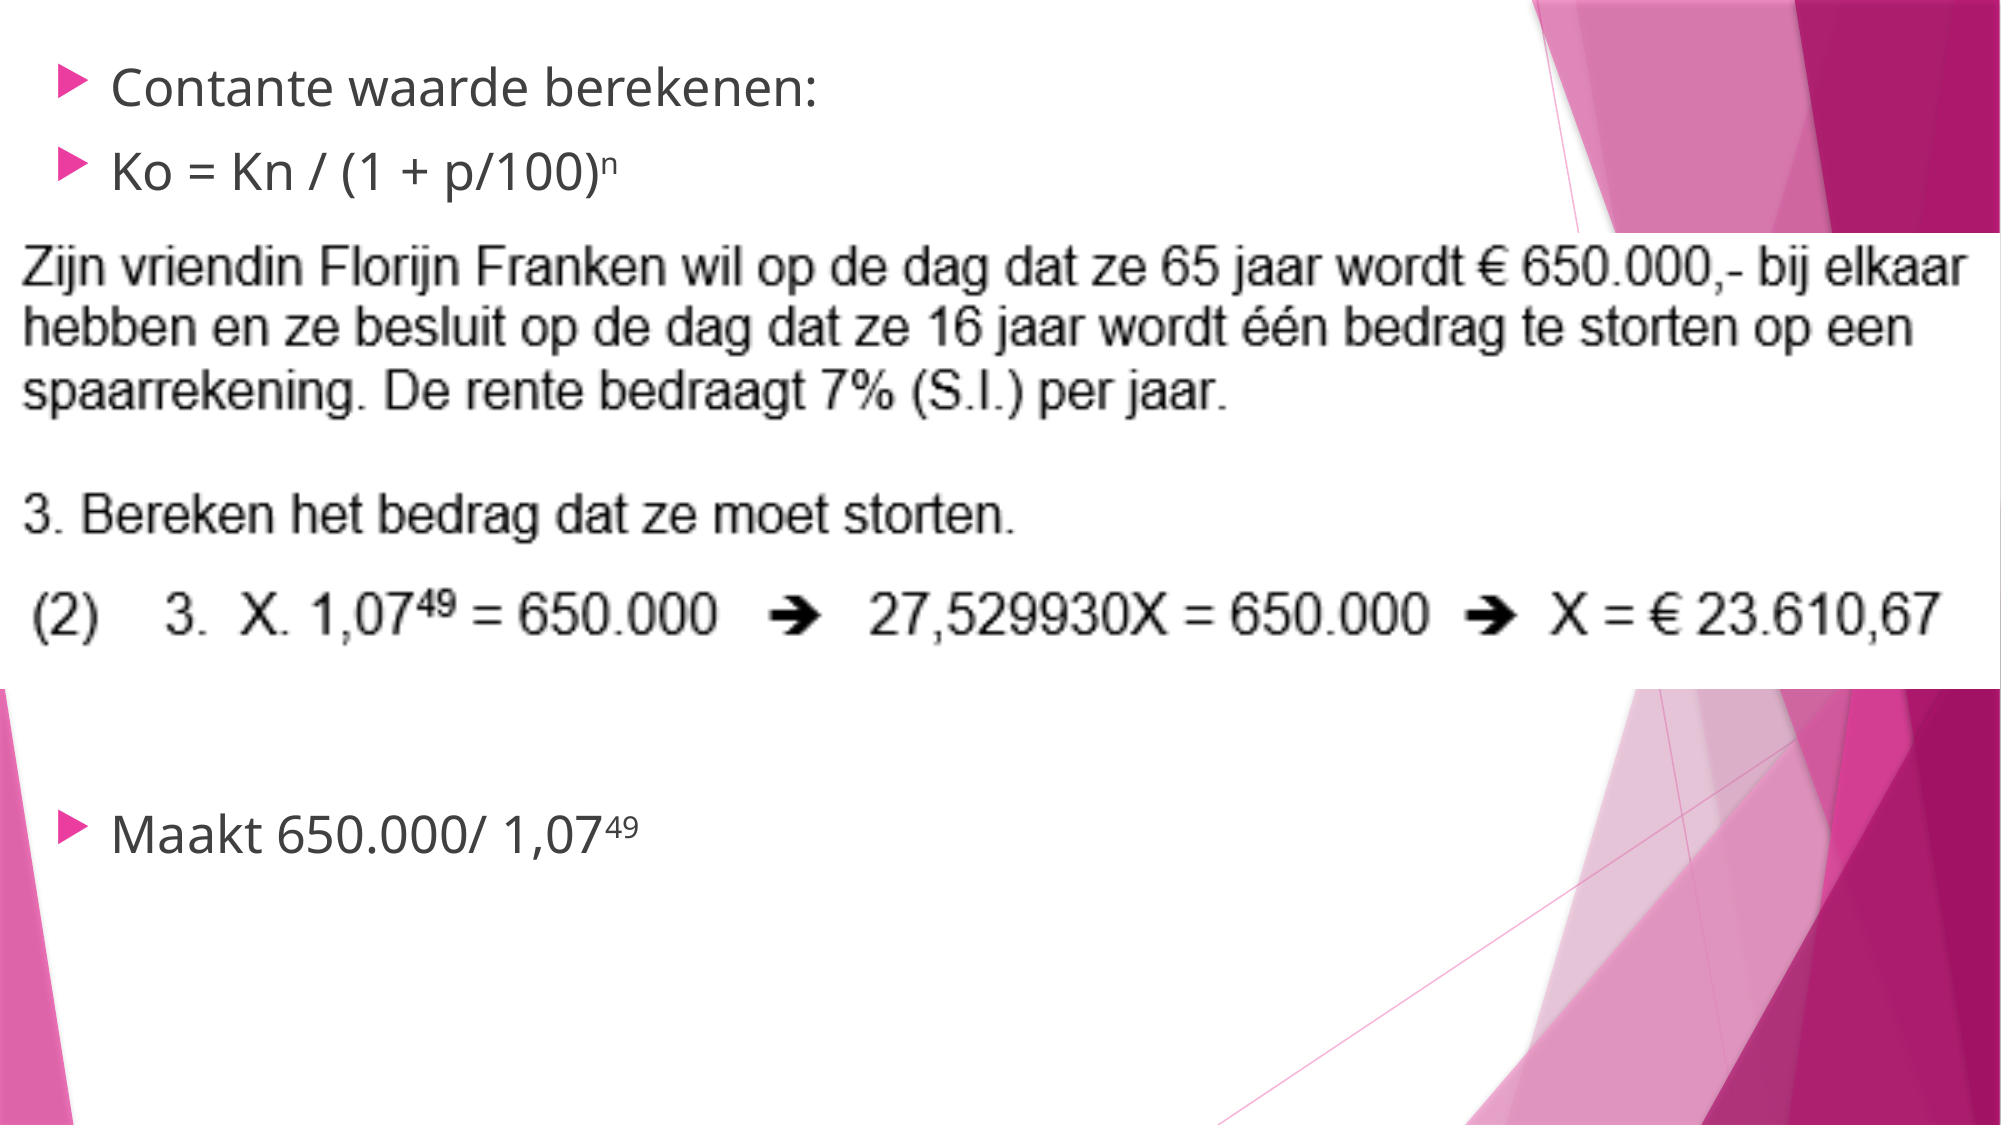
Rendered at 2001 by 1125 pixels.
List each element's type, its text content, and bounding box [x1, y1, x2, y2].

picture [0, 233, 2000, 689]
list Contante waarde berekenen: Ko = Kn / (1 + p/100)n Maakt 650.000/ 1,0749 [39, 47, 1522, 233]
list Contante waarde berekenen: Ko = Kn / (1 + p/100)n Maakt 650.000/ 1,0749 [39, 700, 1522, 991]
